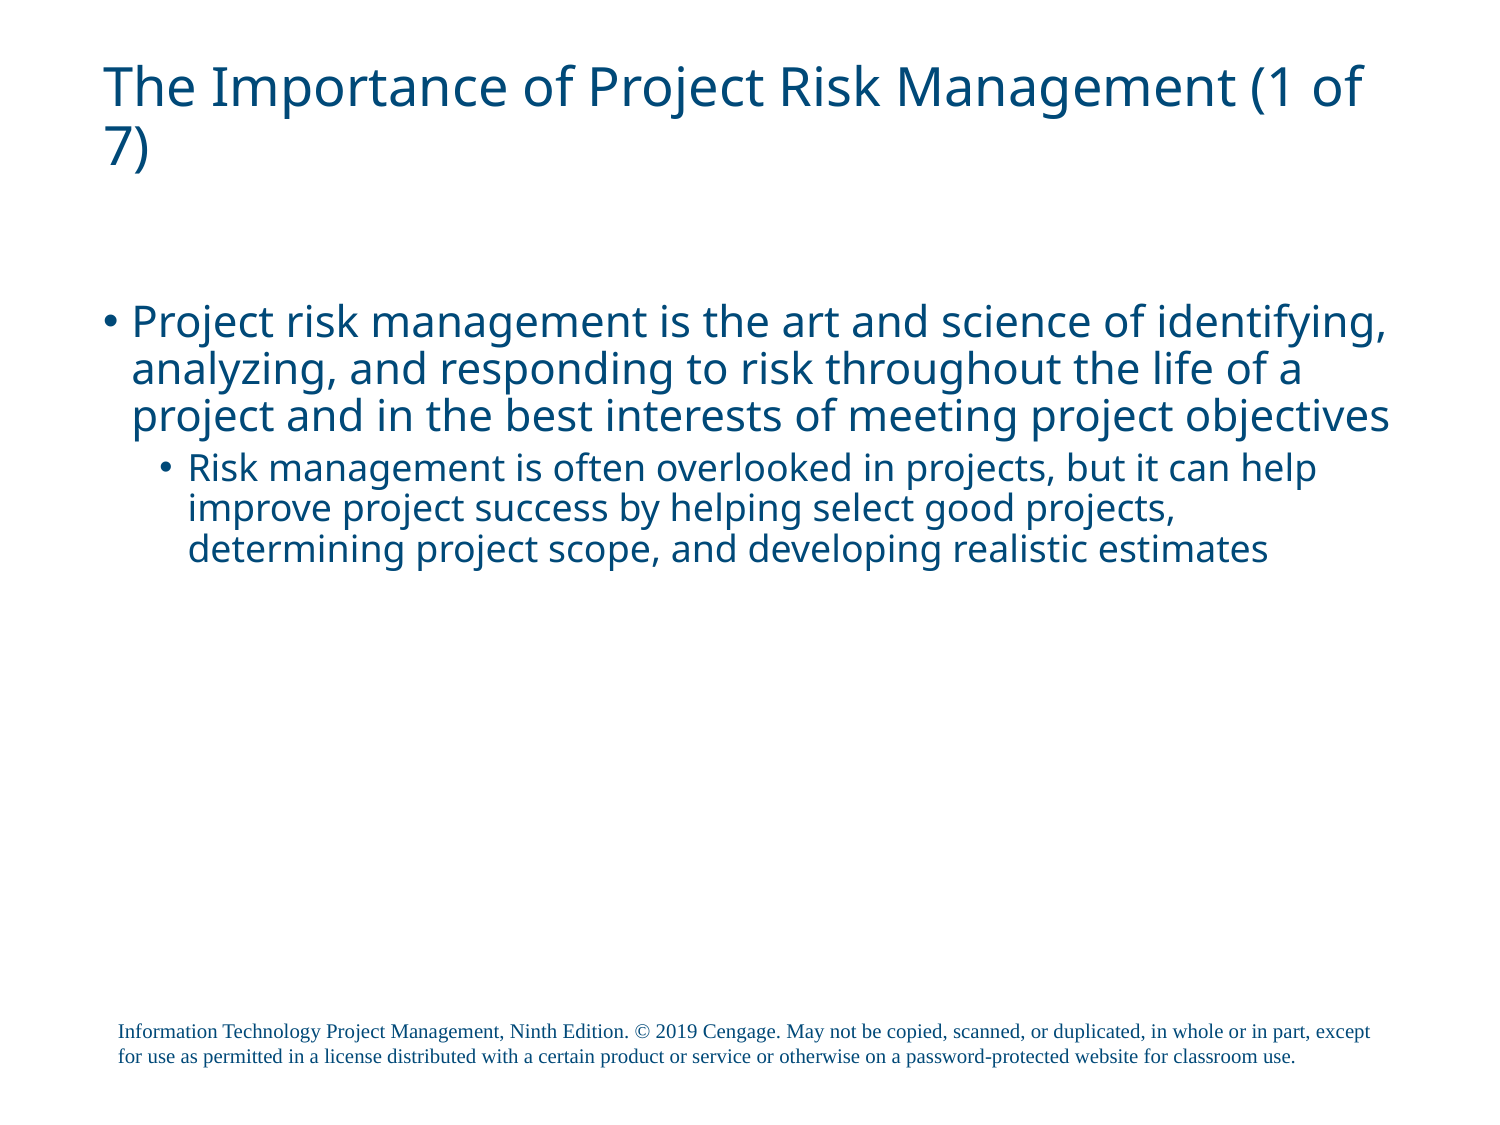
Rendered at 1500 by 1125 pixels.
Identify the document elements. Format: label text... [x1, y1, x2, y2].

list Project risk management is the art and science of identifying, analyzing, and responding to risk throughout the life of a project and in the best interests of meeting project objectives Risk management is often overlooked in projects, but it can help improve project success by helping select good projects, determining project scope, and developing realistic estimates [103, 299, 1397, 1009]
footer Information Technology Project Management, Ninth Edition. © 2019 Cengage. May not be copied, scanned, or duplicated, in whole or in part, except for use as permitted in a license distributed with a certain product or service or otherwise on a password-protected website for classroom use. [103, 1009, 1397, 1070]
title The Importance of Project Risk Management (1 of 7) [103, 59, 1397, 278]
